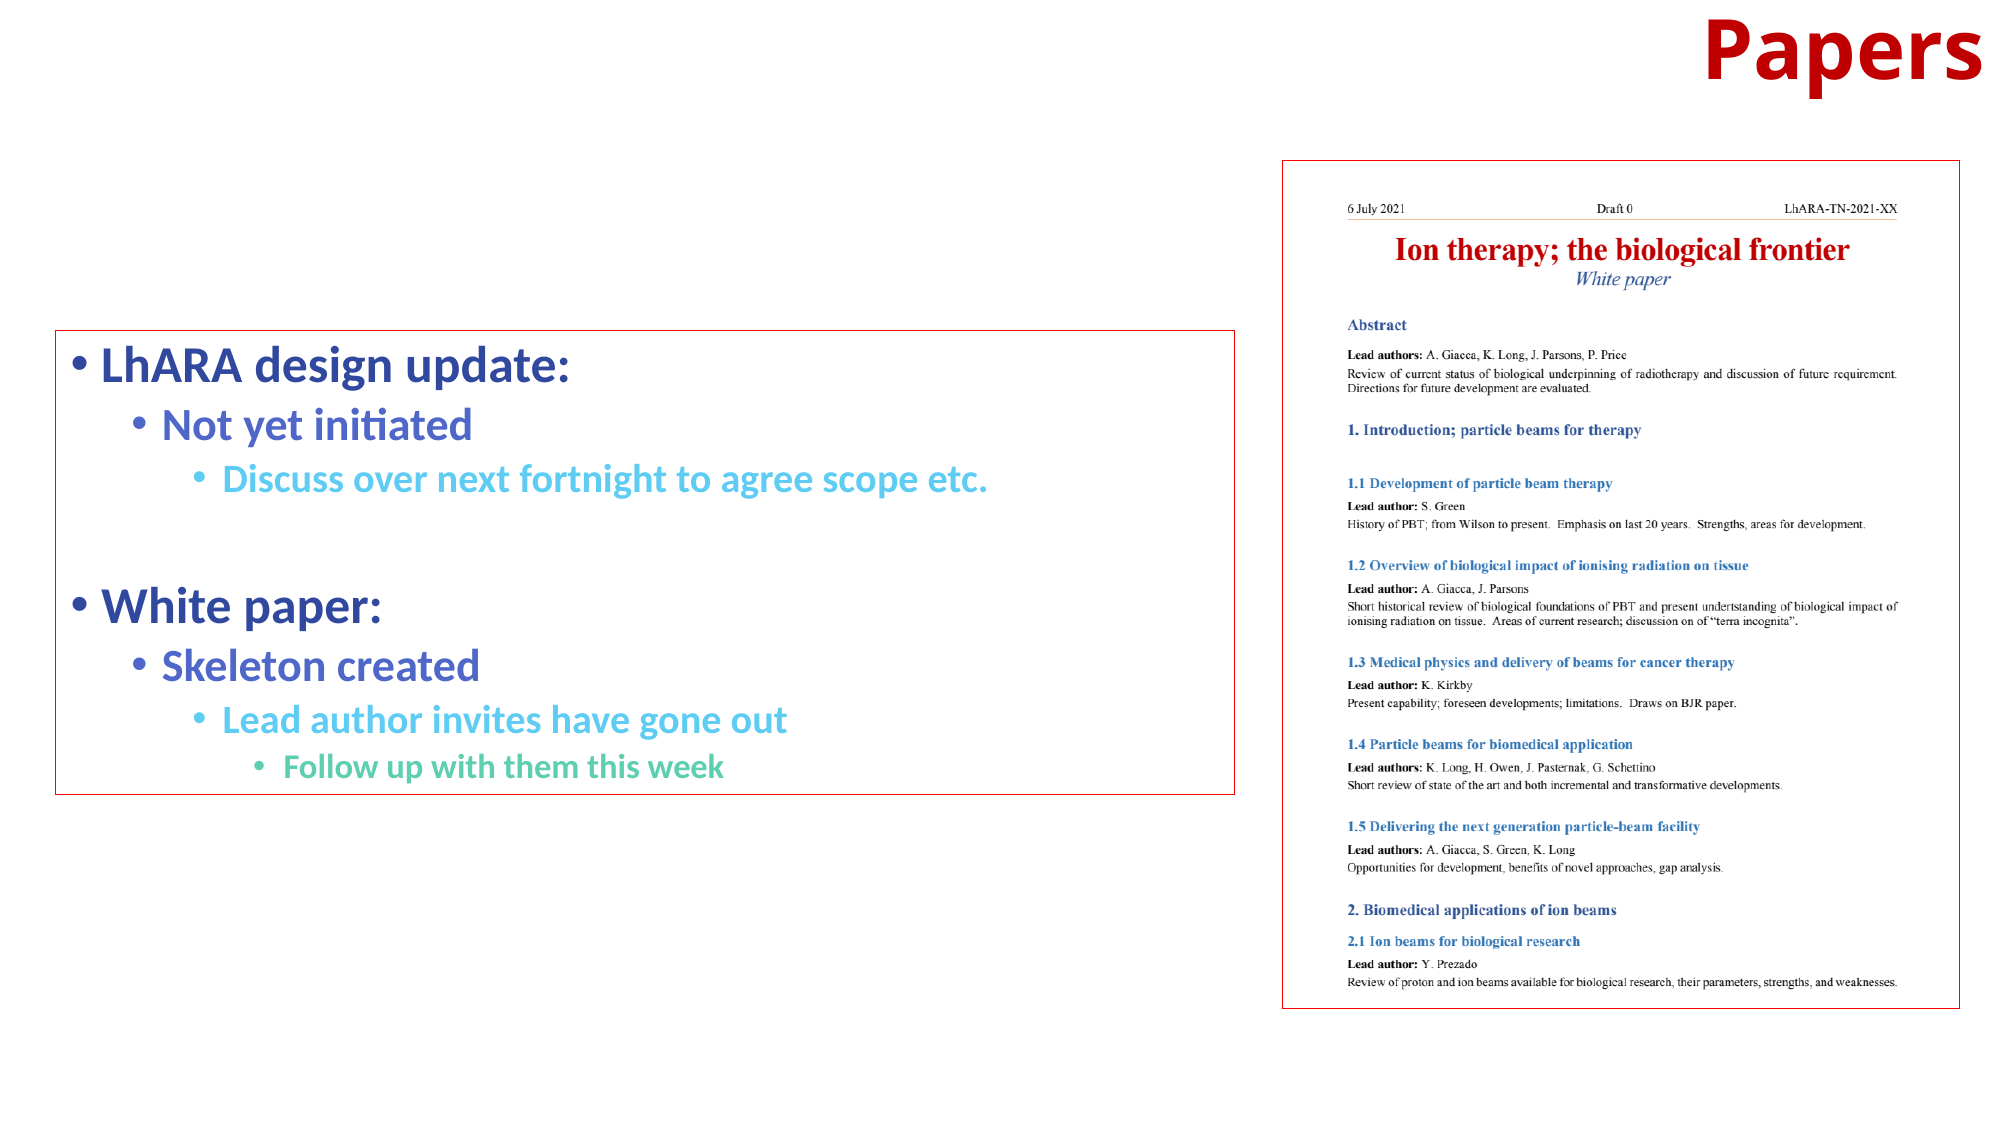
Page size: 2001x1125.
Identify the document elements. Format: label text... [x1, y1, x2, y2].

title Papers [0, 0, 2000, 105]
list LhARA design update: Not yet initiated Discuss over next fortnight to agree scope etc. White paper: Skeleton created Lead author invites have gone out Follow up with them this week [55, 330, 1235, 795]
picture [1282, 160, 1960, 1008]
